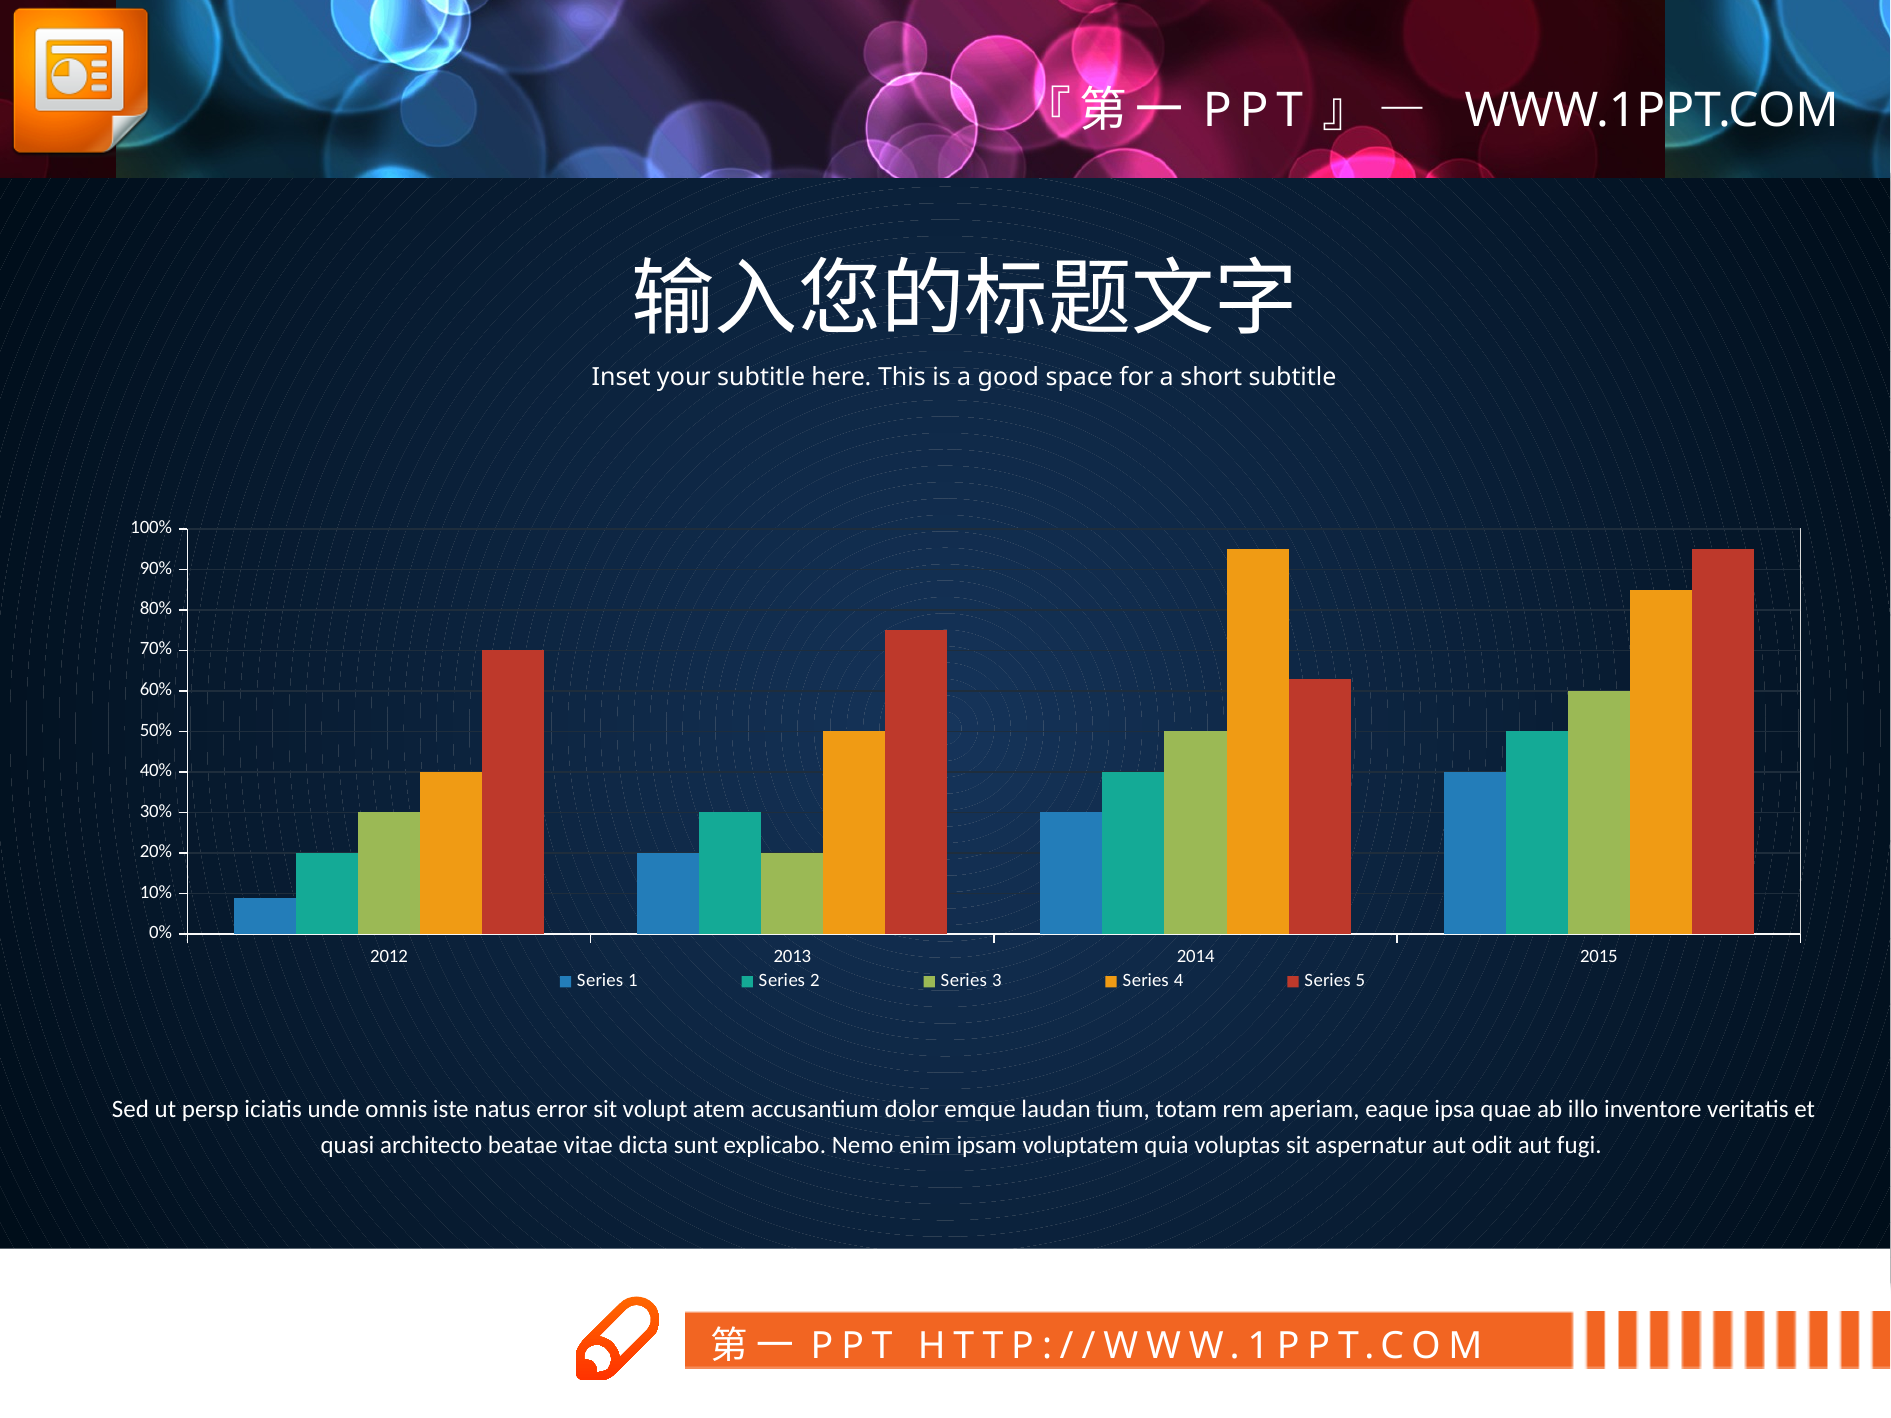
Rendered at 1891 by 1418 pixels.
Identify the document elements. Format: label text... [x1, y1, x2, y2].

text_box 输入您的标题文字 [94, 244, 1835, 345]
picture [0, 0, 1891, 178]
text_box Inset your subtitle here. This is a good space for a short subtitle [94, 350, 1835, 401]
picture [685, 1311, 1891, 1369]
text_box Sed ut persp iciatis unde omnis iste natus error sit volupt atem accusantium dolor emque laudan tium, totam rem aperiam, eaque ipsa quae ab illo inventore veritatis et quasi architecto beatae vitae dicta sunt explicabo. Nemo enim ipsam voluptatem quia voluptas sit aspernatur aut odit aut fugi. [95, 1086, 1836, 1159]
chart [95, 509, 1836, 1020]
